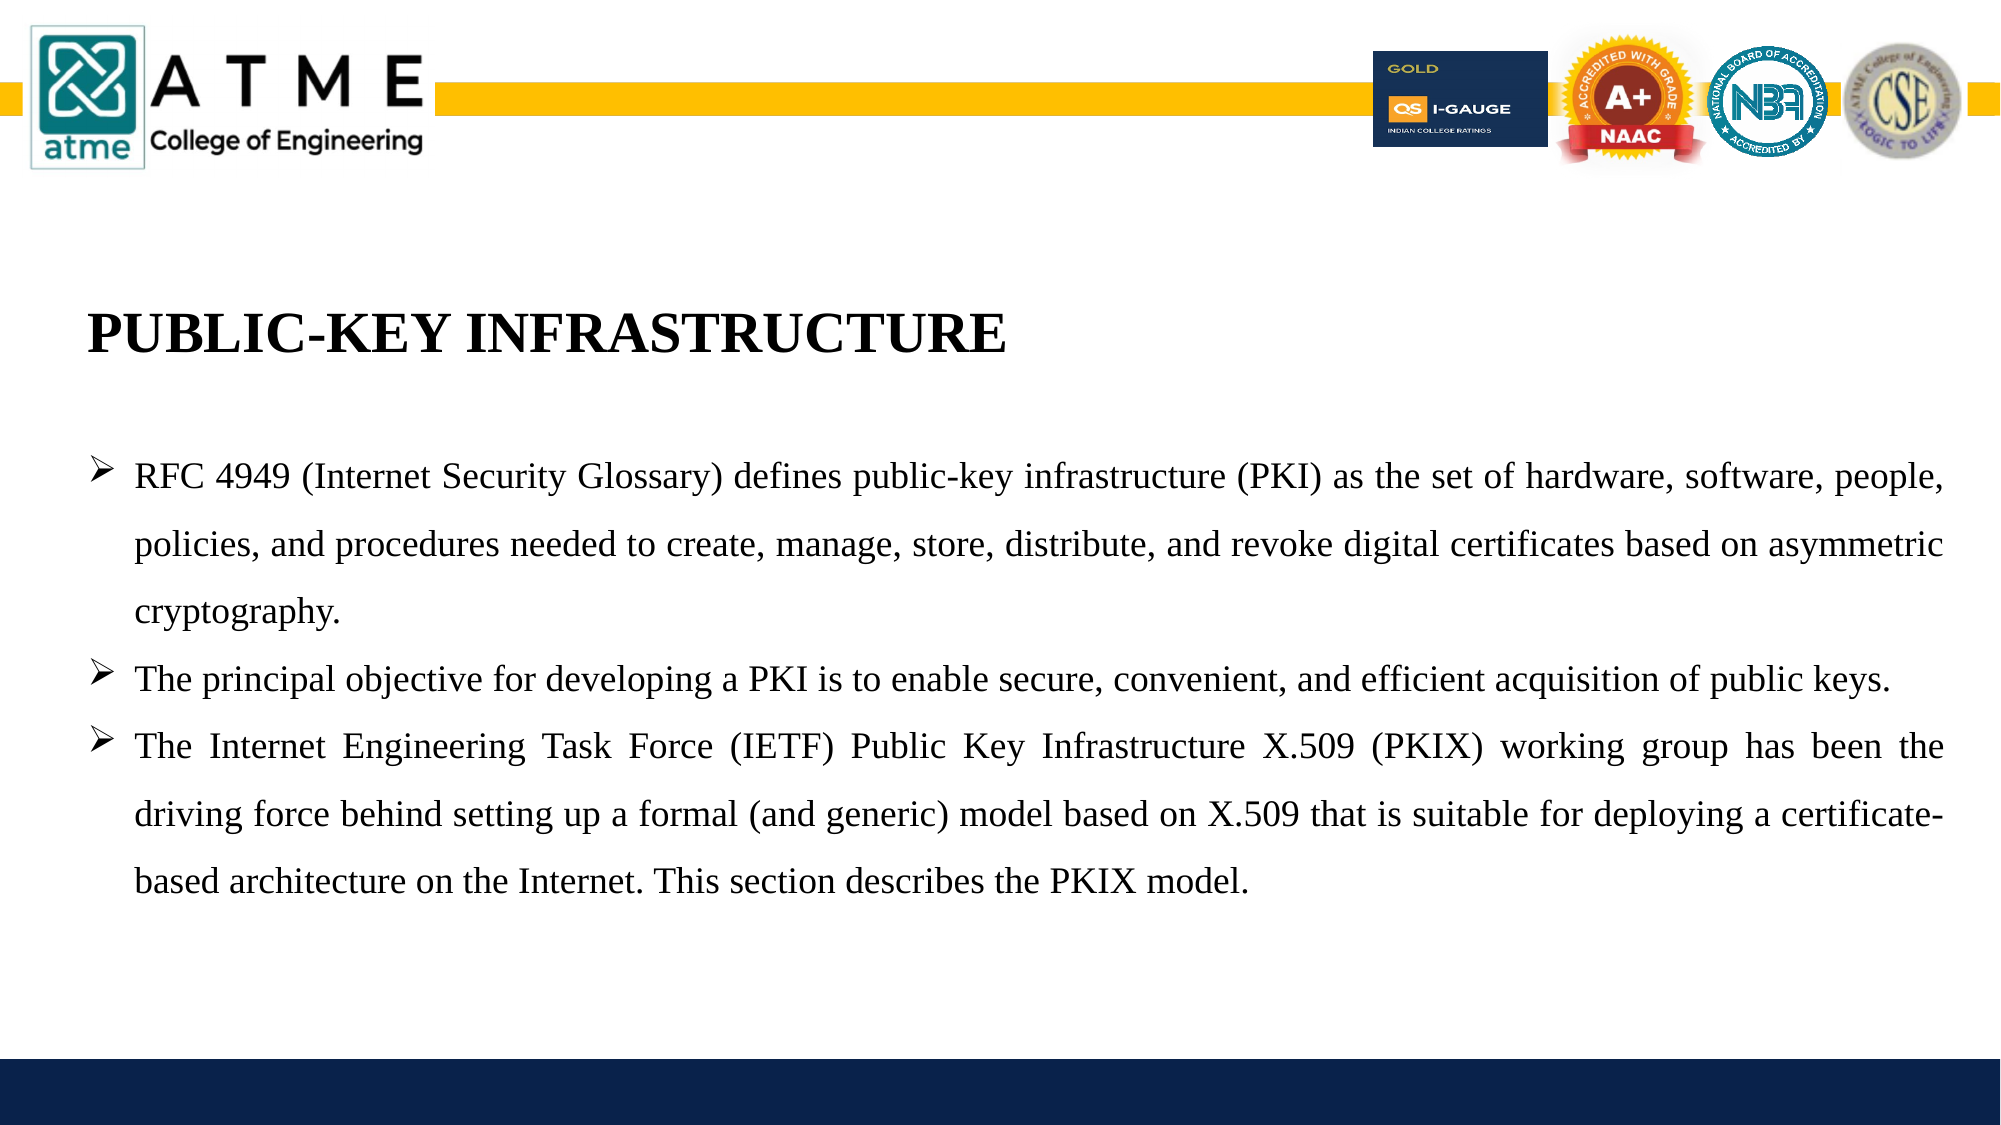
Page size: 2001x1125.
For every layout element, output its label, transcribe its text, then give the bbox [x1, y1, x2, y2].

text_box RFC 4949 (Internet Security Glossary) defines public-key infrastructure (PKI) as the set of hardware, software, people, policies, and procedures needed to create, manage, store, distribute, and revoke digital certificates based on asymmetric cryptography. The principal objective for developing a PKI is to enable secure, convenient, and efficient acquisition of public keys. The Internet Engineering Task Force (IETF) Public Key Infrastructure X.509 (PKIX) working group has been the driving force behind setting up a formal (and generic) model based on X.509 that is suitable for deploying a certificate-based architecture on the Internet. This section describes the PKIX model. [72, 421, 1962, 909]
picture [22, 15, 435, 178]
picture [0, 1059, 2001, 1125]
picture [1840, 26, 1968, 176]
picture [1373, 20, 1828, 180]
text_box PUBLIC-KEY INFRASTRUCTURE [72, 287, 1073, 372]
